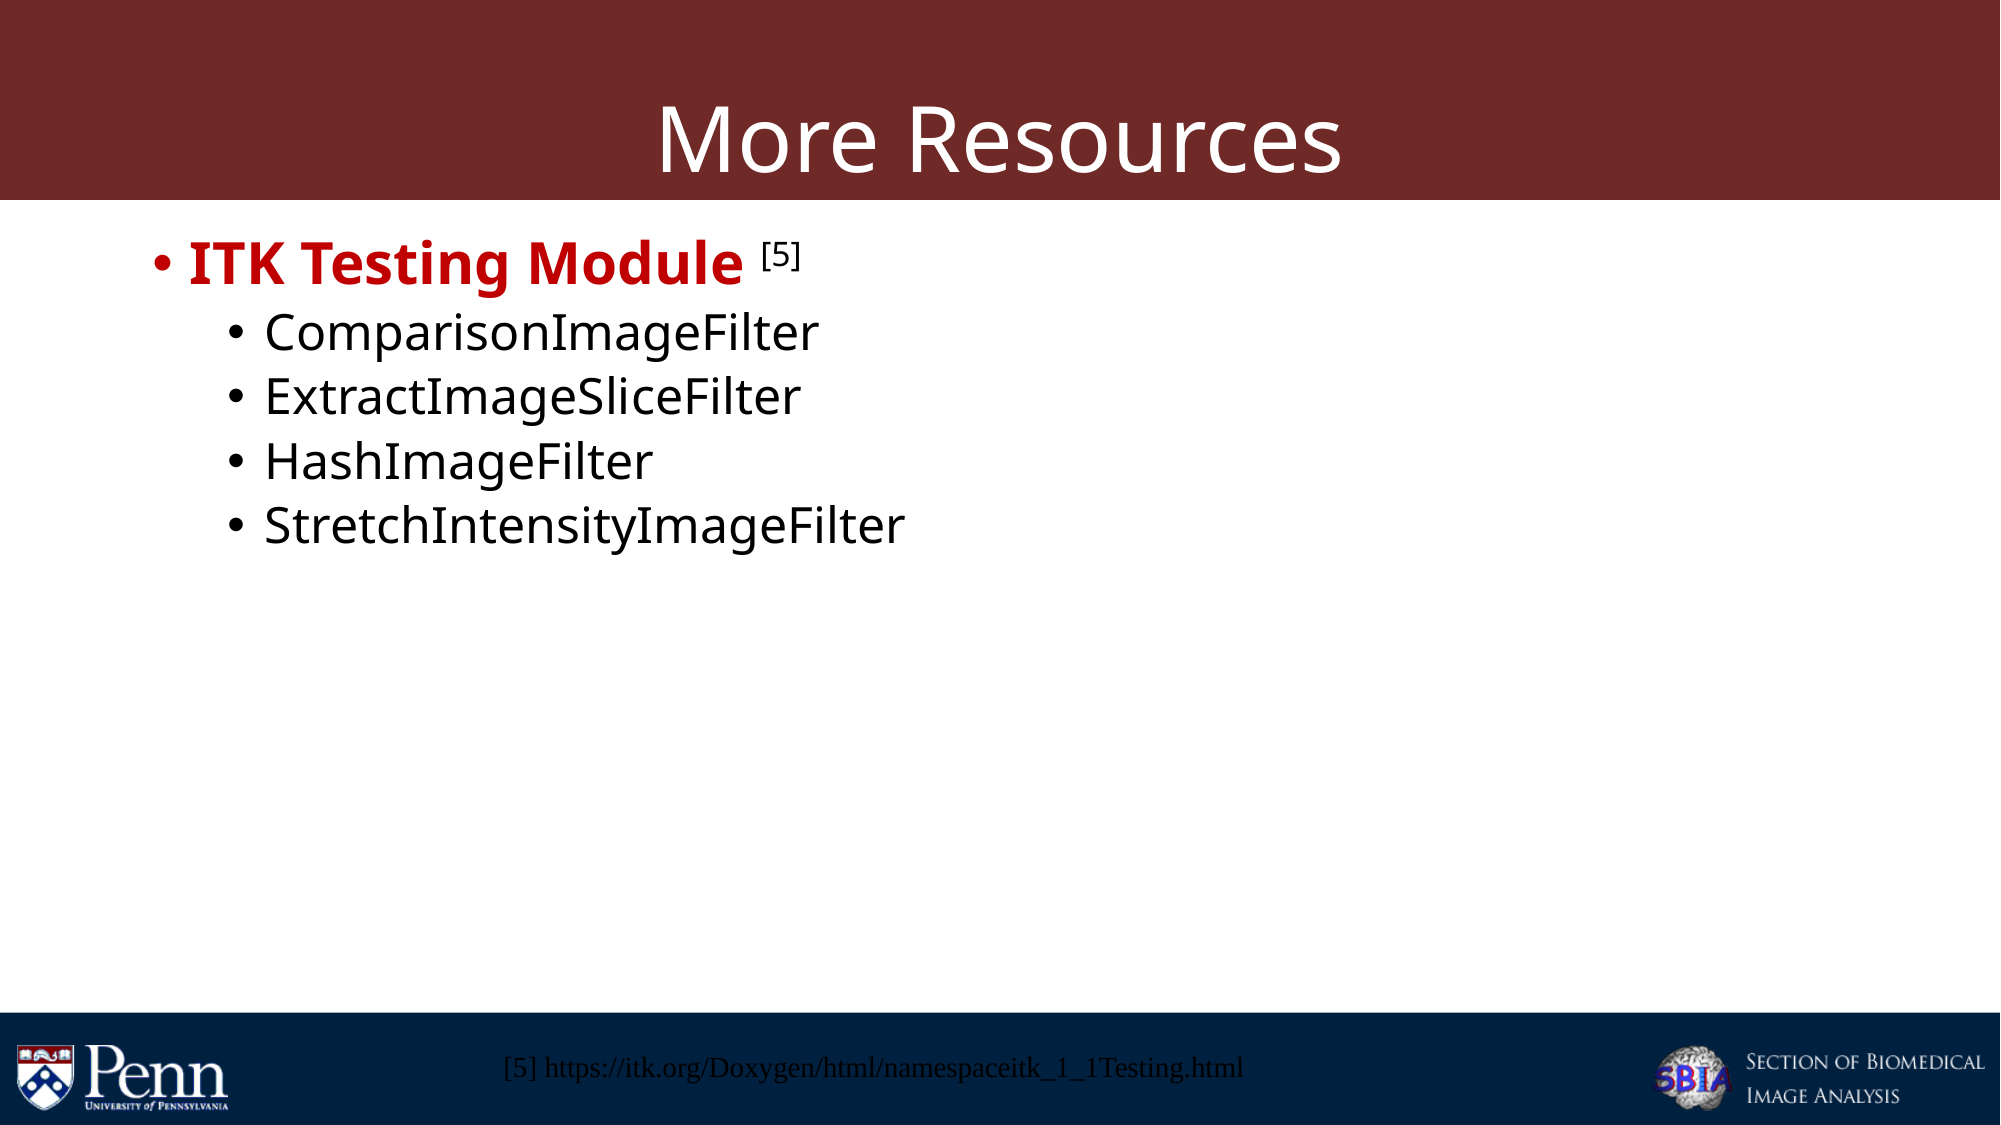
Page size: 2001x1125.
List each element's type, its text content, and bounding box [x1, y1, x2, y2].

picture [17, 1045, 228, 1111]
footer [5] https://itk.org/Doxygen/html/namespaceitk_1_1Testing.html [262, 1035, 1485, 1096]
picture [1652, 1044, 1985, 1112]
title More Resources [137, 0, 1863, 200]
list ITK Testing Module [5] ComparisonImageFilter ExtractImageSliceFilter HashImageFilter StretchIntensityImageFilter ITK Testing Module [5] ComparisonImageFilter, ExtractImageSliceFilter, HashImageFilter StretchIntensityImageFilter [137, 226, 1863, 988]
